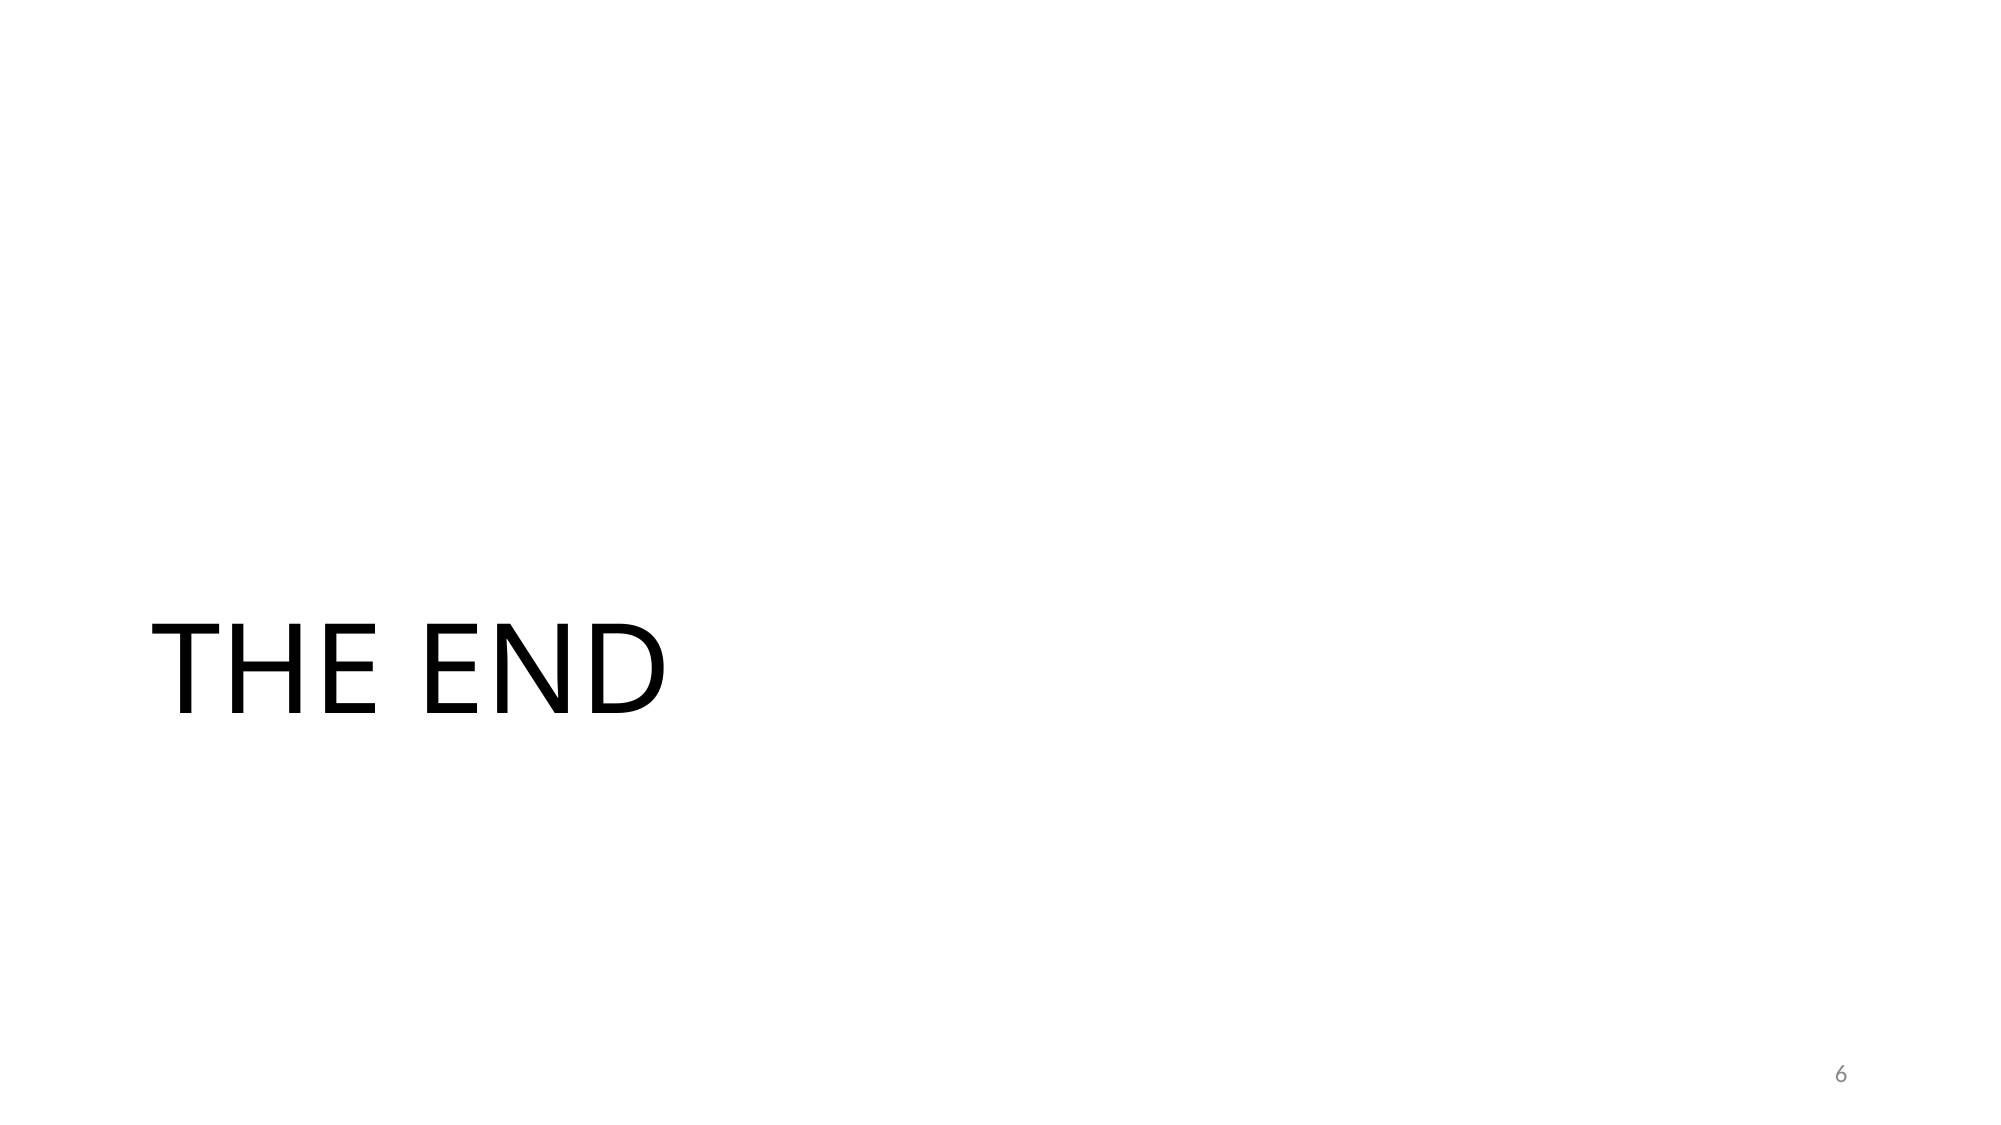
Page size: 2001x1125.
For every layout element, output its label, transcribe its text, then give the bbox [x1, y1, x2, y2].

title THE END [136, 280, 1862, 749]
slide_number 6 [1412, 1042, 1863, 1103]
